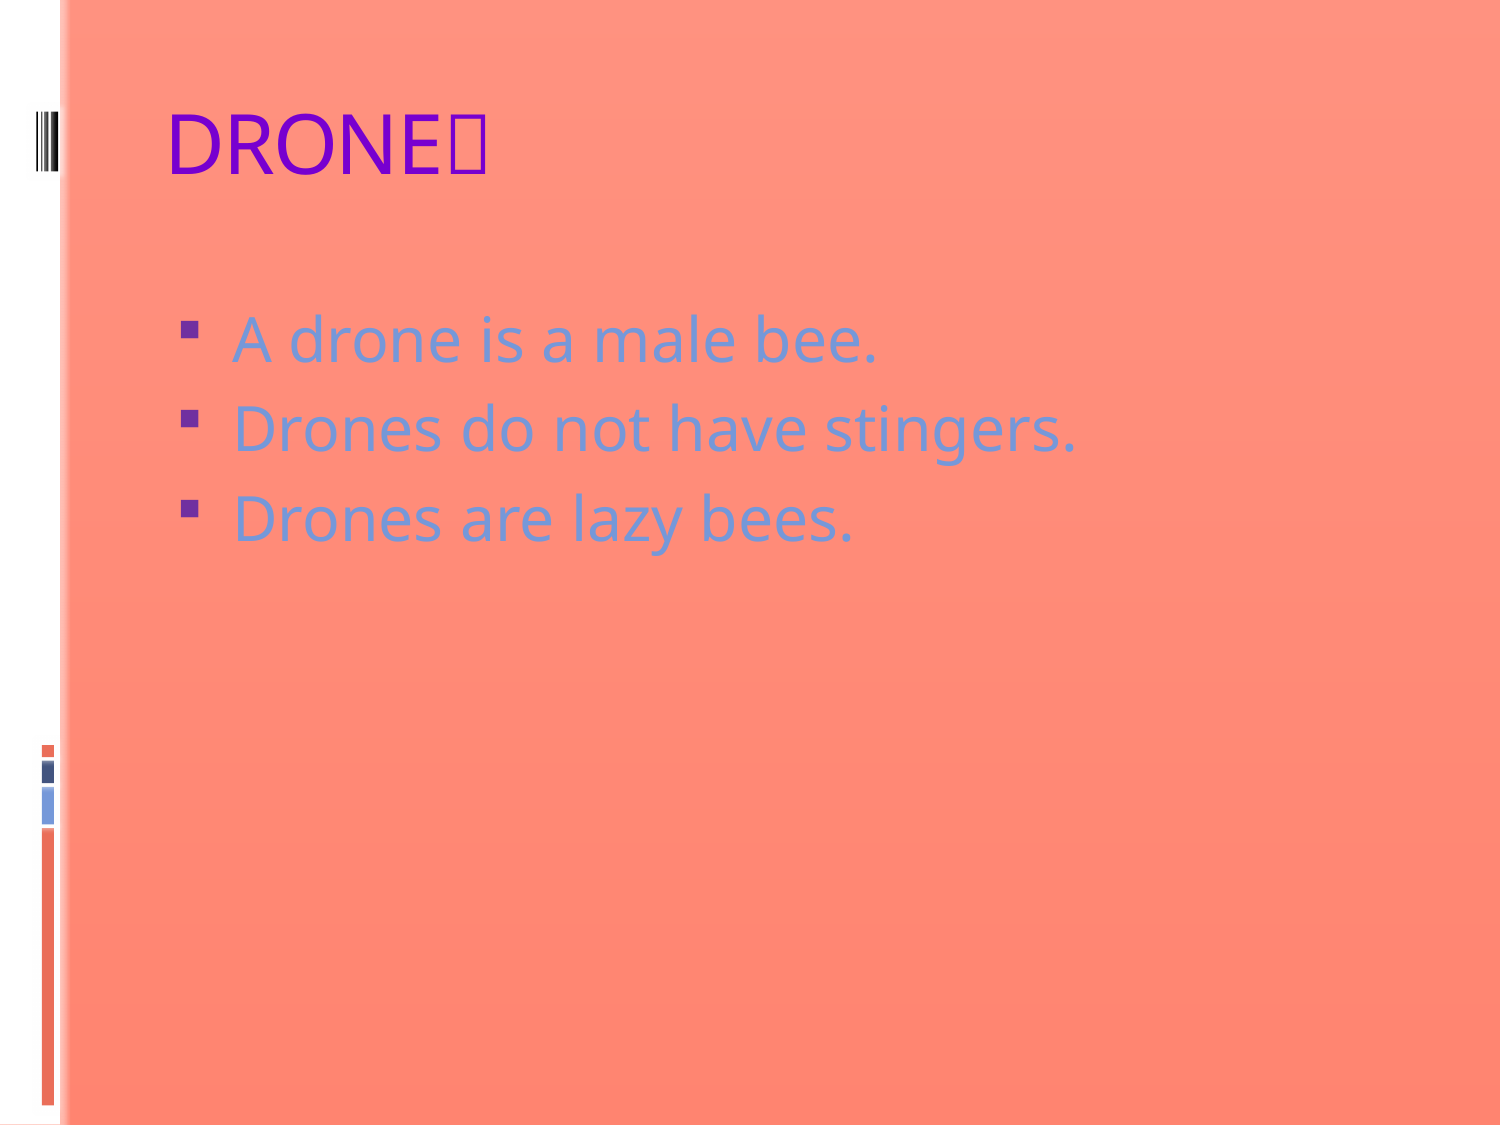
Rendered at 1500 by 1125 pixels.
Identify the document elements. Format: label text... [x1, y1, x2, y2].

title DRONE [150, 83, 1425, 234]
list A drone is a male bee. Drones do not have stingers. Drones are lazy bees. [150, 292, 1425, 1043]
